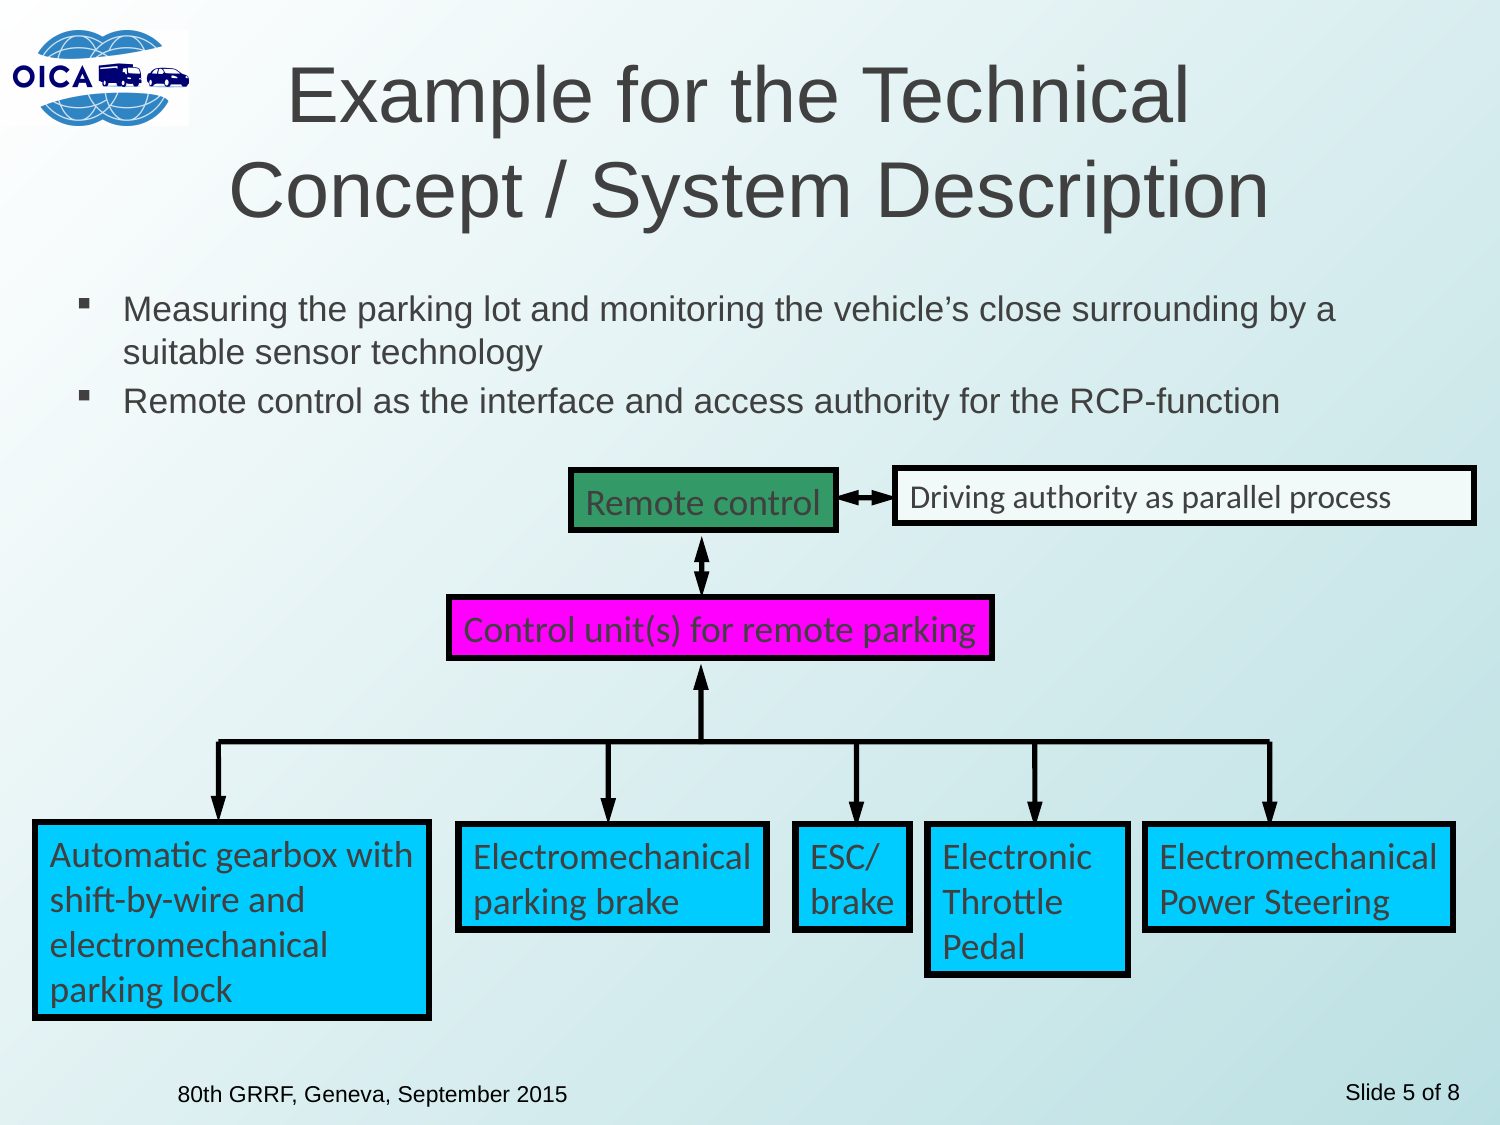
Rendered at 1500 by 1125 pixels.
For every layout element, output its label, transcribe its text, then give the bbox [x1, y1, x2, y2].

text_box Electronic Throttle Pedal [927, 824, 1129, 975]
footer 80th GRRF, Geneva, September 2015 [41, 1071, 705, 1118]
text_box Automatic gearbox with shift-by-wire and electromechanical parking lock [34, 822, 429, 1018]
text_box Electromechanical parking brake [458, 824, 767, 930]
list Measuring the parking lot and monitoring the vehicle’s close surrounding by a suitable sensor technology Remote control as the interface and access authority for the RCP-function [17, 278, 1395, 457]
text_box [212, 742, 225, 822]
text_box [850, 753, 863, 828]
title Example for the Technical Concept / System Description [74, 44, 1426, 233]
text_box [602, 753, 615, 825]
text_box [1263, 741, 1276, 828]
footer Slide 5 of 8 [1316, 1070, 1489, 1125]
text_box Driving authority as parallel process [894, 467, 1475, 524]
text_box [1028, 741, 1042, 828]
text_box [447, 469, 993, 745]
text_box Electromechanical Power Steering [1144, 824, 1453, 930]
picture [0, 30, 189, 126]
text_box ESC/ brake [795, 824, 910, 930]
